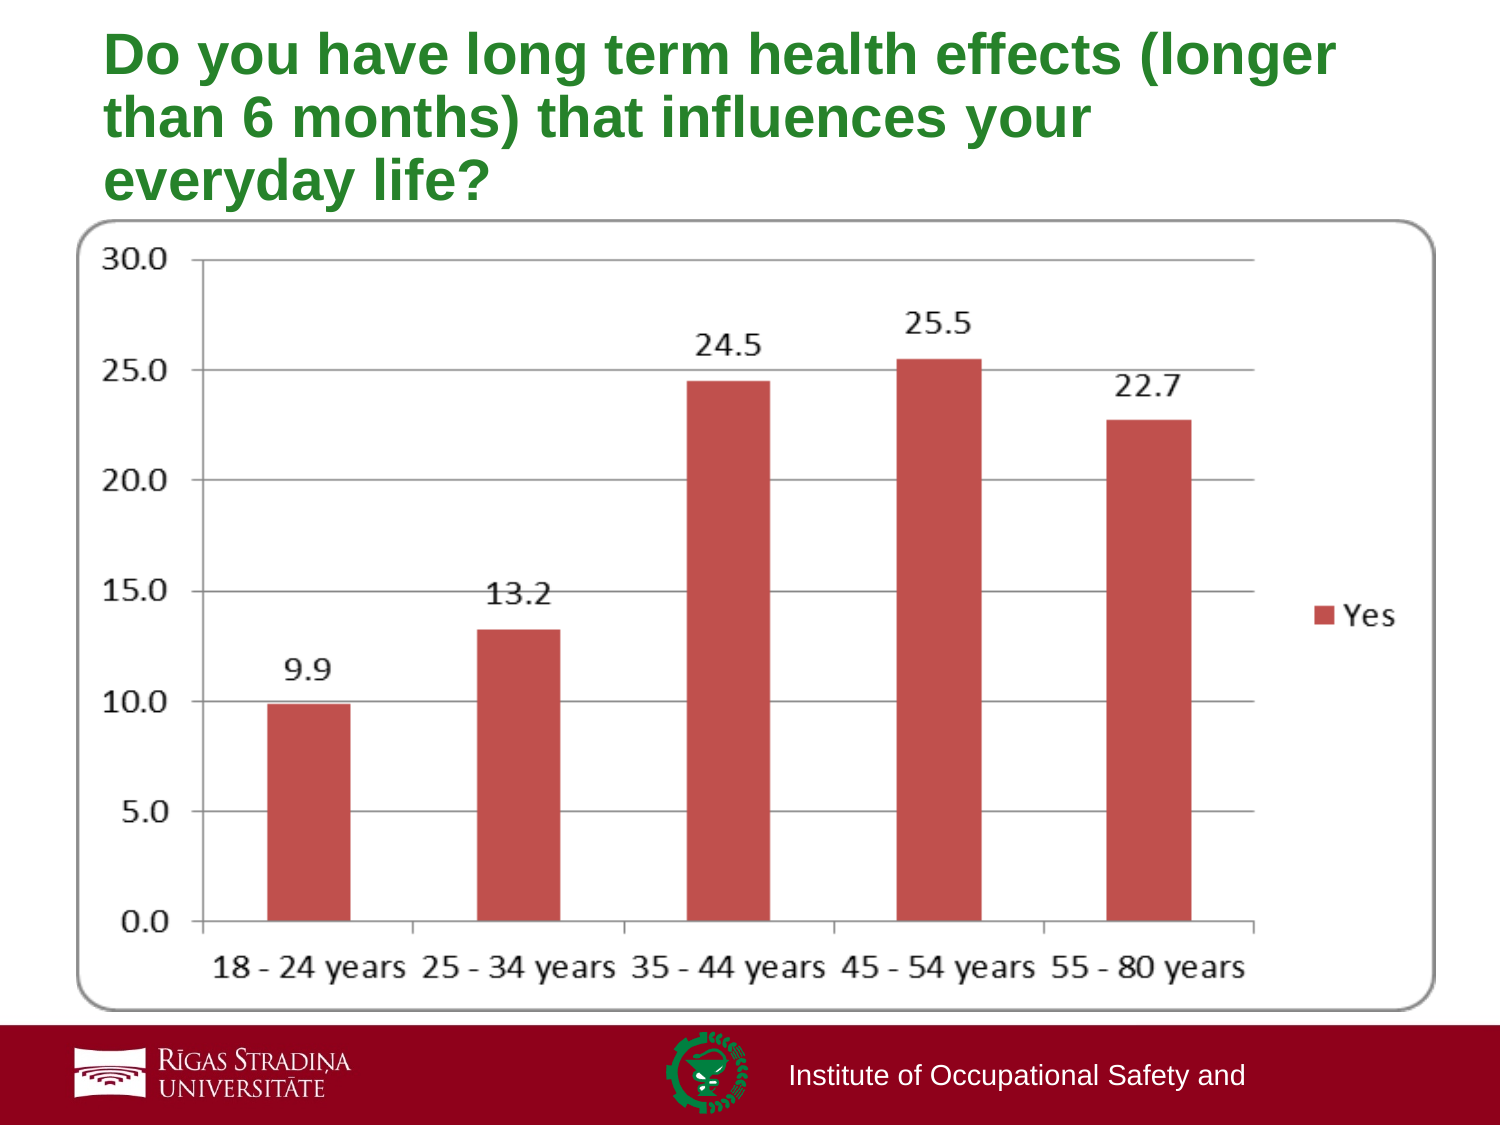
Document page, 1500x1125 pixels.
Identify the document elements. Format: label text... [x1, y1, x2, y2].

picture [0, 0, 1500, 1125]
title Do you have long term health effects (longer than 6 months) that influences your everyday life? [88, 30, 1366, 207]
